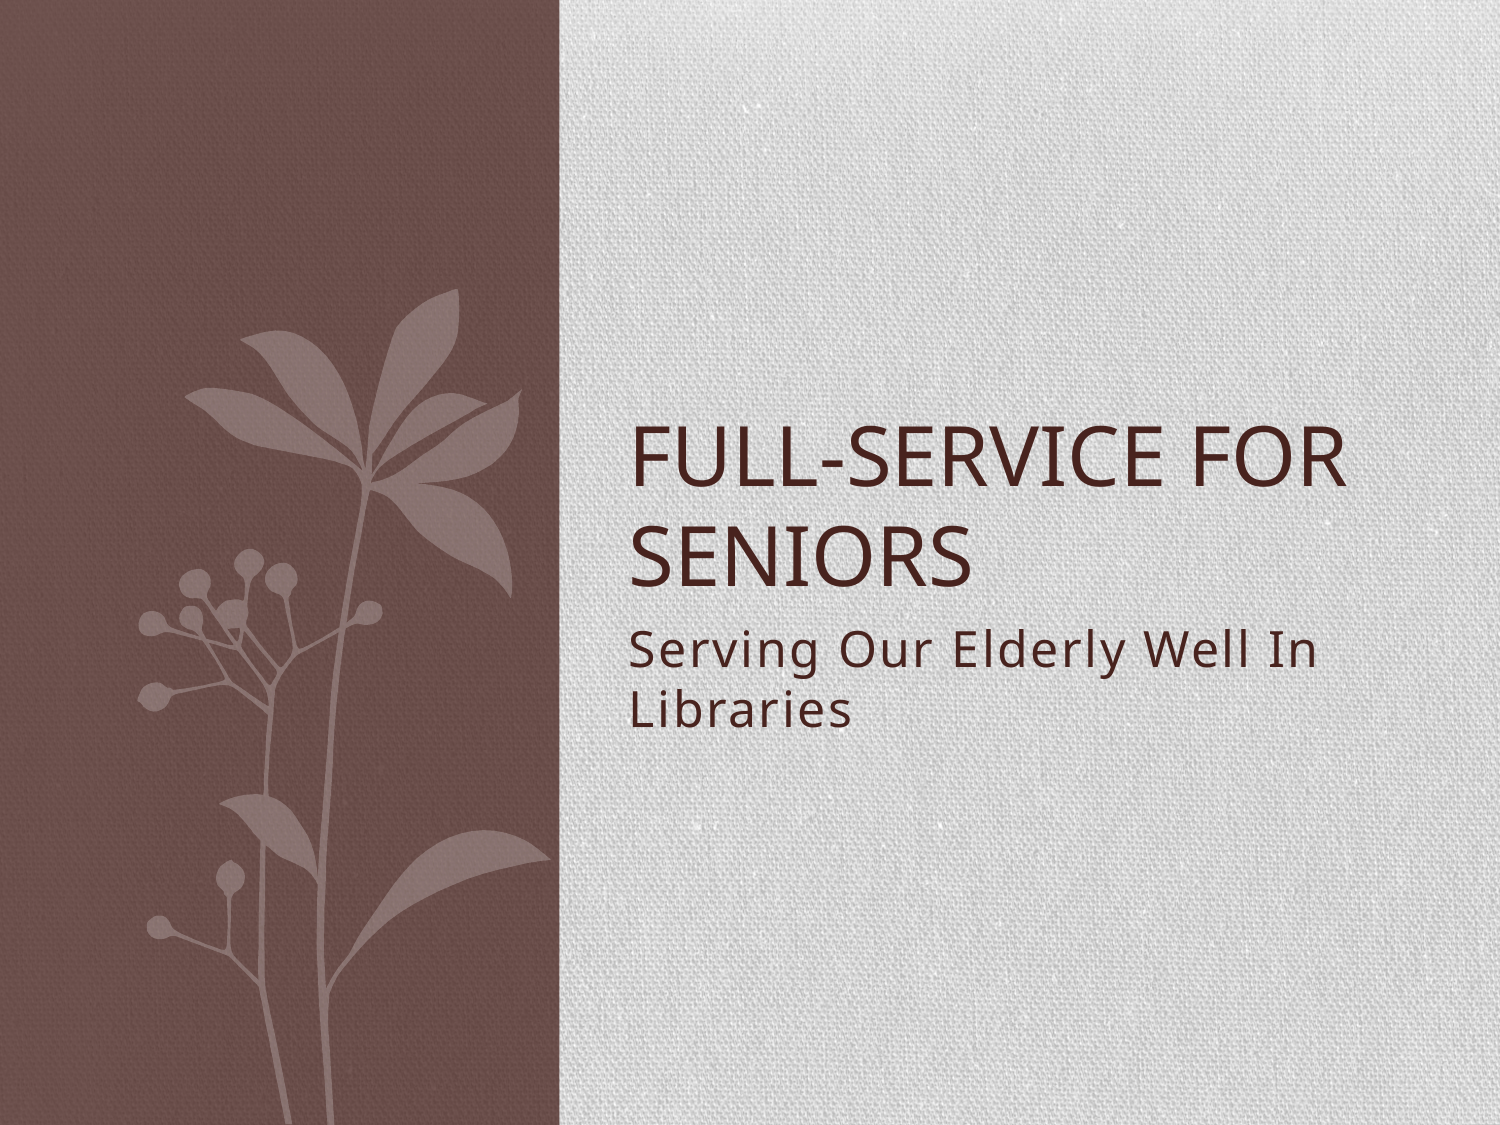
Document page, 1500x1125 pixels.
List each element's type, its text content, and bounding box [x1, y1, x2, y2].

subtitle Serving Our Elderly Well In Libraries [614, 611, 1454, 870]
title Full-Service For Seniors [613, 232, 1454, 611]
